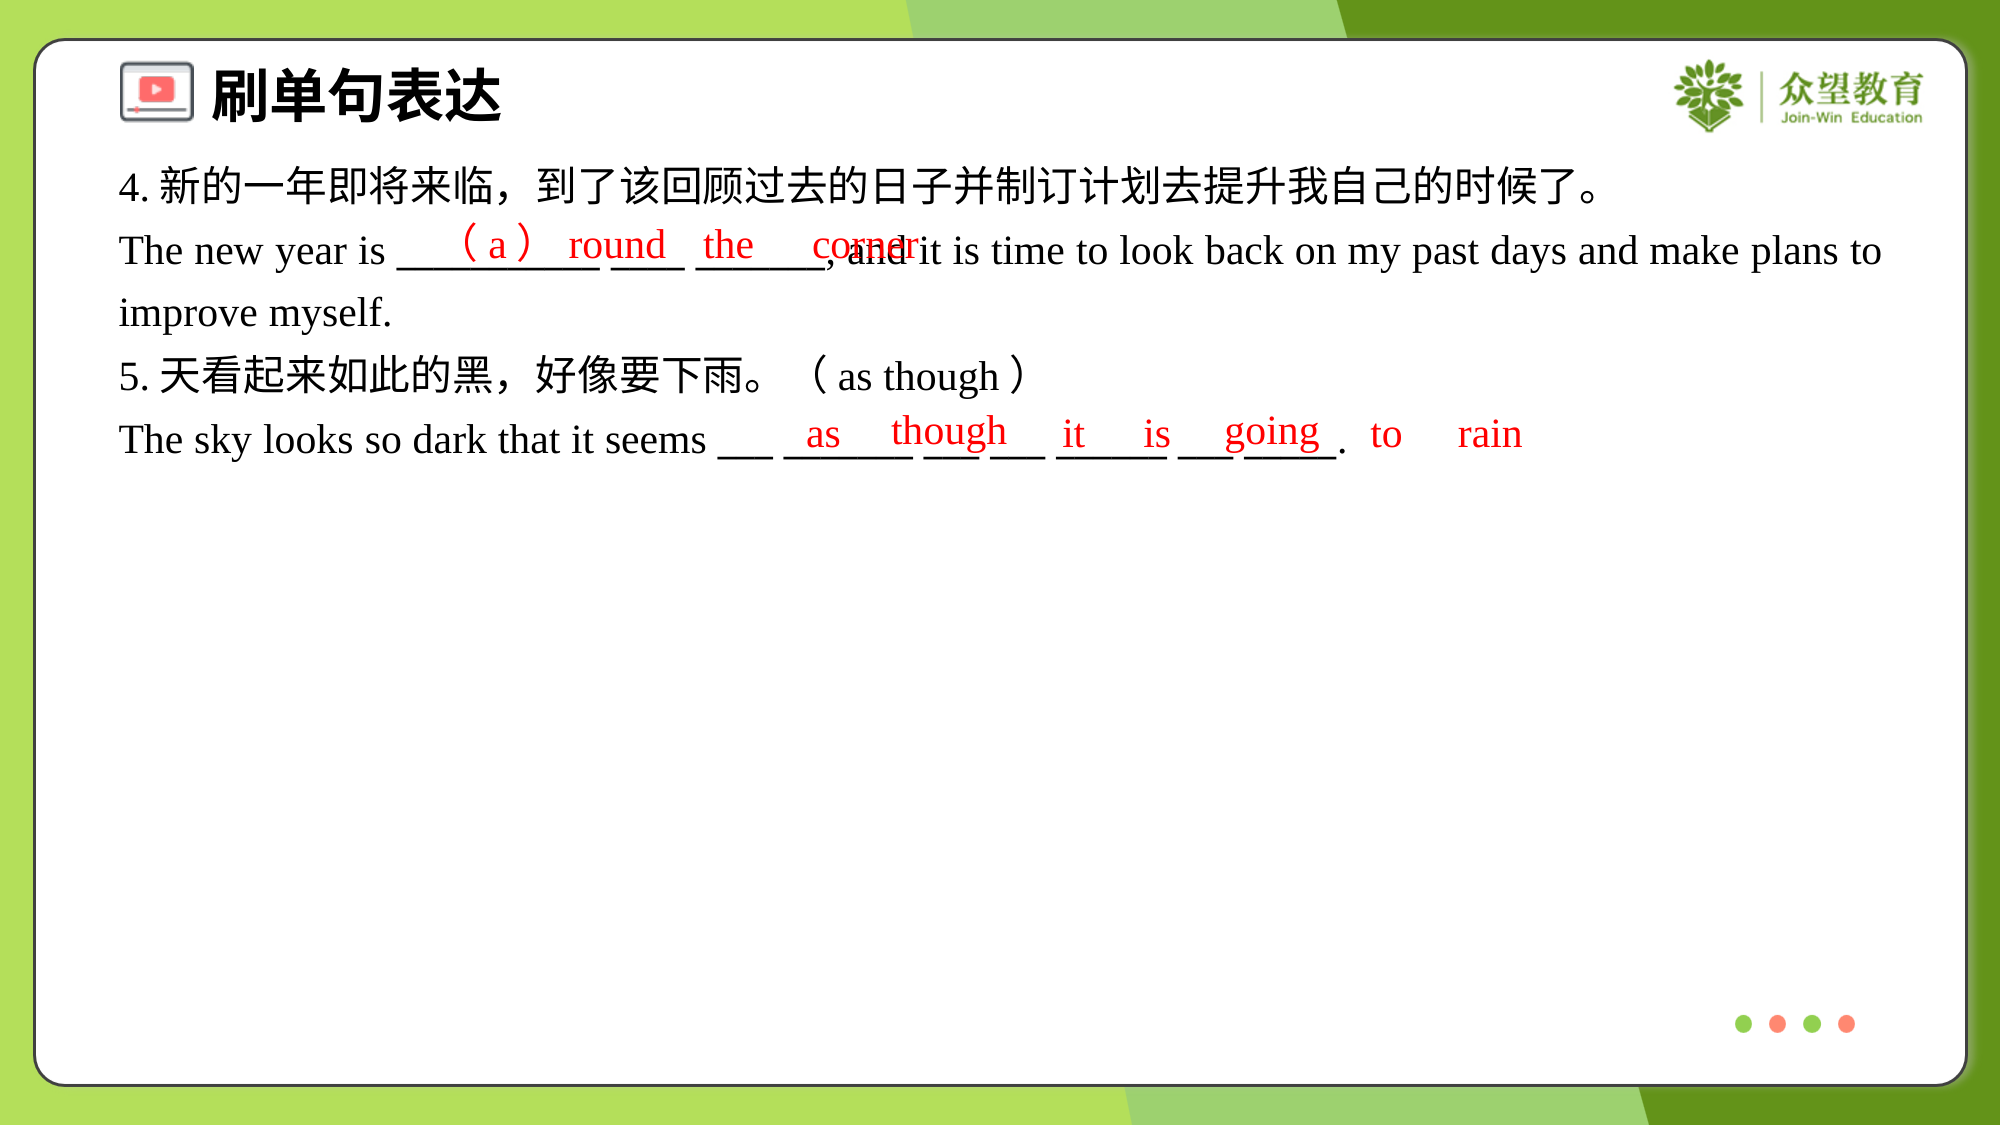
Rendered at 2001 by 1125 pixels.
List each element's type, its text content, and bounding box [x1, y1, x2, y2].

text_box is [1138, 392, 1176, 451]
text_box 5.天看起来如此的黑，好像要下雨。（as though） The sky looks so dark that it seems ___ _______ ___ ___ ______ ___ _____. [118, 336, 1883, 457]
text_box as [801, 392, 846, 451]
picture [0, 0, 2000, 1125]
text_box it [1057, 392, 1090, 451]
text_box rain [1453, 392, 1528, 451]
text_box （a）round [447, 203, 656, 262]
text_box 4.新的一年即将来临，到了该回顾过去的日子并制订计划去提升我自己的时候了。 The new year is ___________ ____ _______, and it is time to look back on my past days and make plans to improve myself. [118, 147, 1883, 330]
text_box corner [807, 203, 924, 262]
text_box to [1365, 392, 1408, 451]
text_box going [1220, 390, 1325, 449]
text_box the [698, 203, 759, 262]
text_box though [886, 390, 1012, 449]
